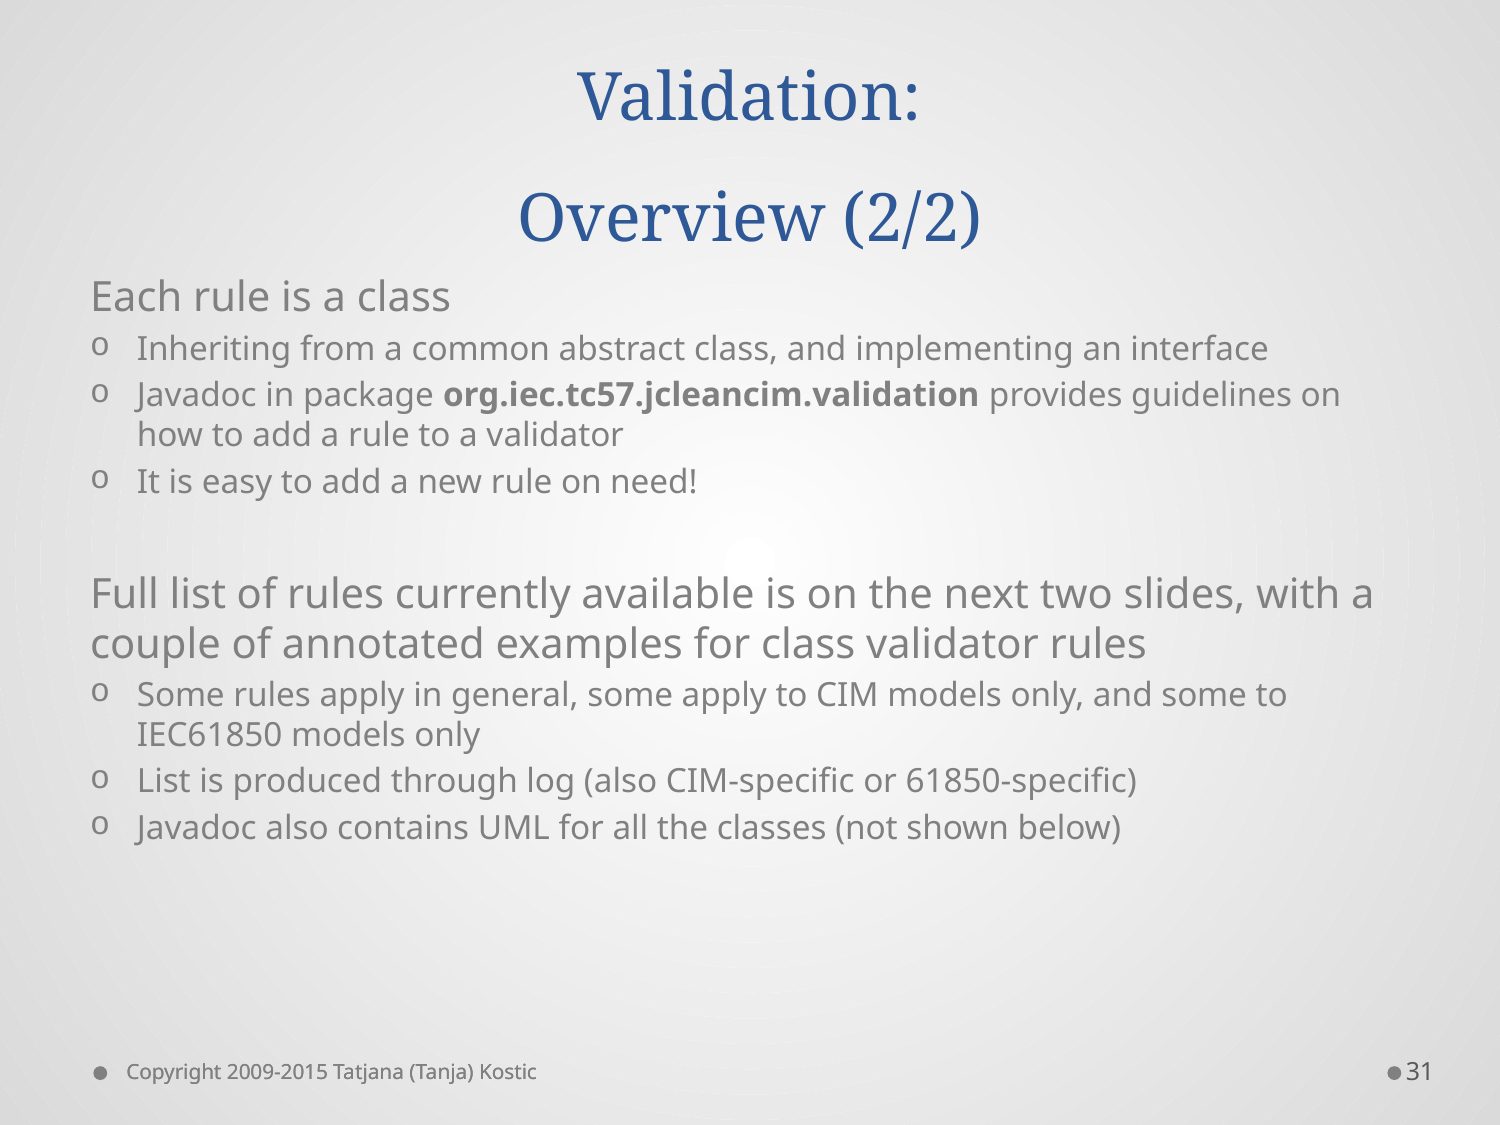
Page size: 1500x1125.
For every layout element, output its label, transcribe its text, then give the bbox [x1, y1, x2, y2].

list Each rule is a class Inheriting from a common abstract class, and implementing an interface Javadoc in package org.iec.tc57.jcleancim.validation provides guidelines on how to add a rule to a validator It is easy to add a new rule on need! Full list of rules currently available is on the next two slides, with a couple of annotated examples for class validator rules Some rules apply in general, some apply to CIM models only, and some to IEC61850 models only List is produced through log (also CIM-specific or 61850-specific) Javadoc also contains UML for all the classes (not shown below) [75, 262, 1425, 1005]
slide_number 31 [1401, 1042, 1494, 1103]
title Validation: Overview (2/2) [75, 0, 1425, 262]
